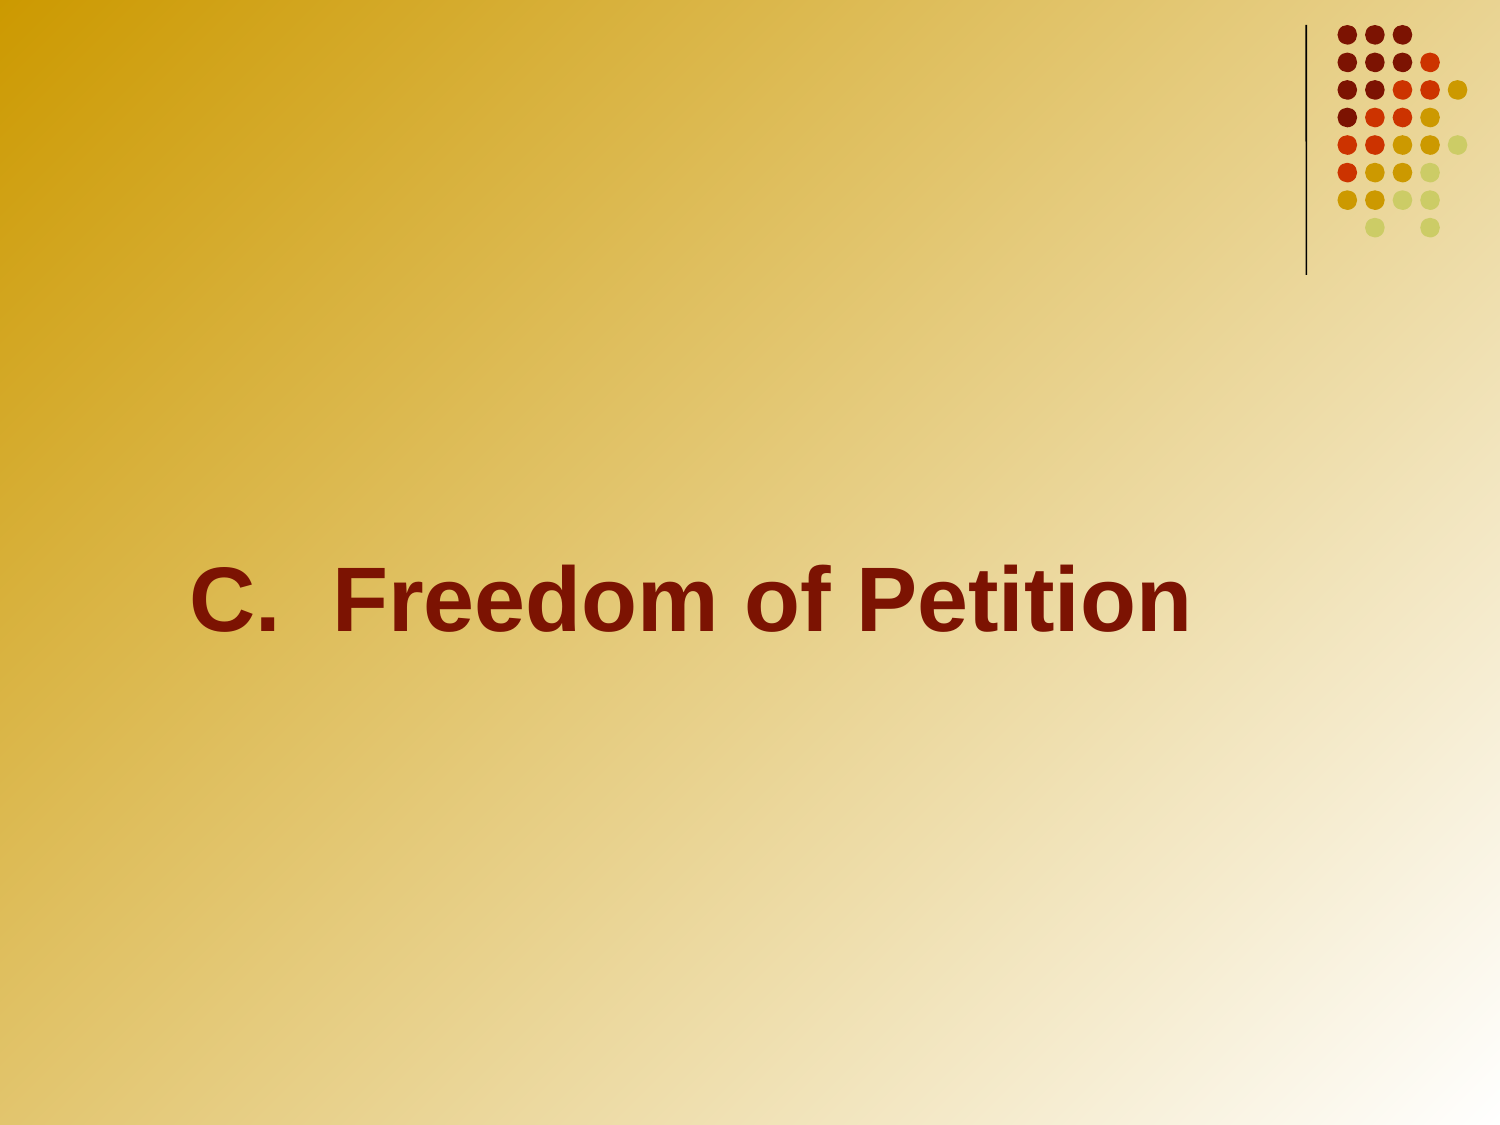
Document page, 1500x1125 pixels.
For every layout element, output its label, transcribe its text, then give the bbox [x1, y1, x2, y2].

text_box C. Freedom of Petition [174, 532, 1413, 658]
